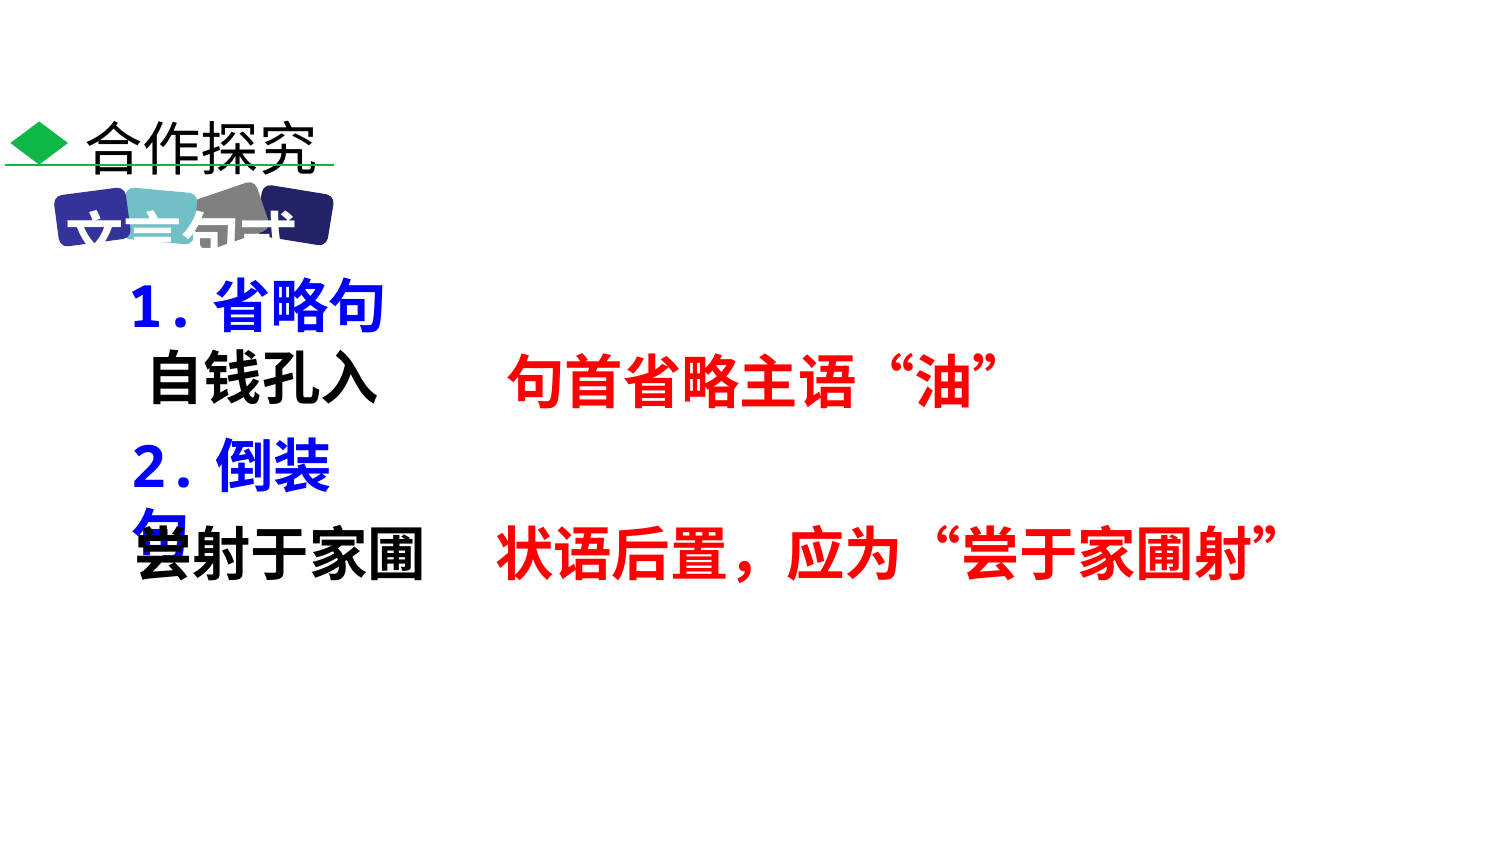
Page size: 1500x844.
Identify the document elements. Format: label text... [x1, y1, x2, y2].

text_box 2.倒装句 [117, 421, 393, 577]
text_box 1.省略句 [117, 263, 434, 345]
text_box 尝射于家圃 [119, 509, 441, 595]
text_box 自钱孔入 [130, 333, 394, 419]
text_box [4, 104, 334, 191]
text_box 句首省略主语“油” [492, 337, 1090, 423]
text_box 状语后置，应为“尝于家圃射” [480, 509, 1407, 595]
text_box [50, 174, 337, 281]
